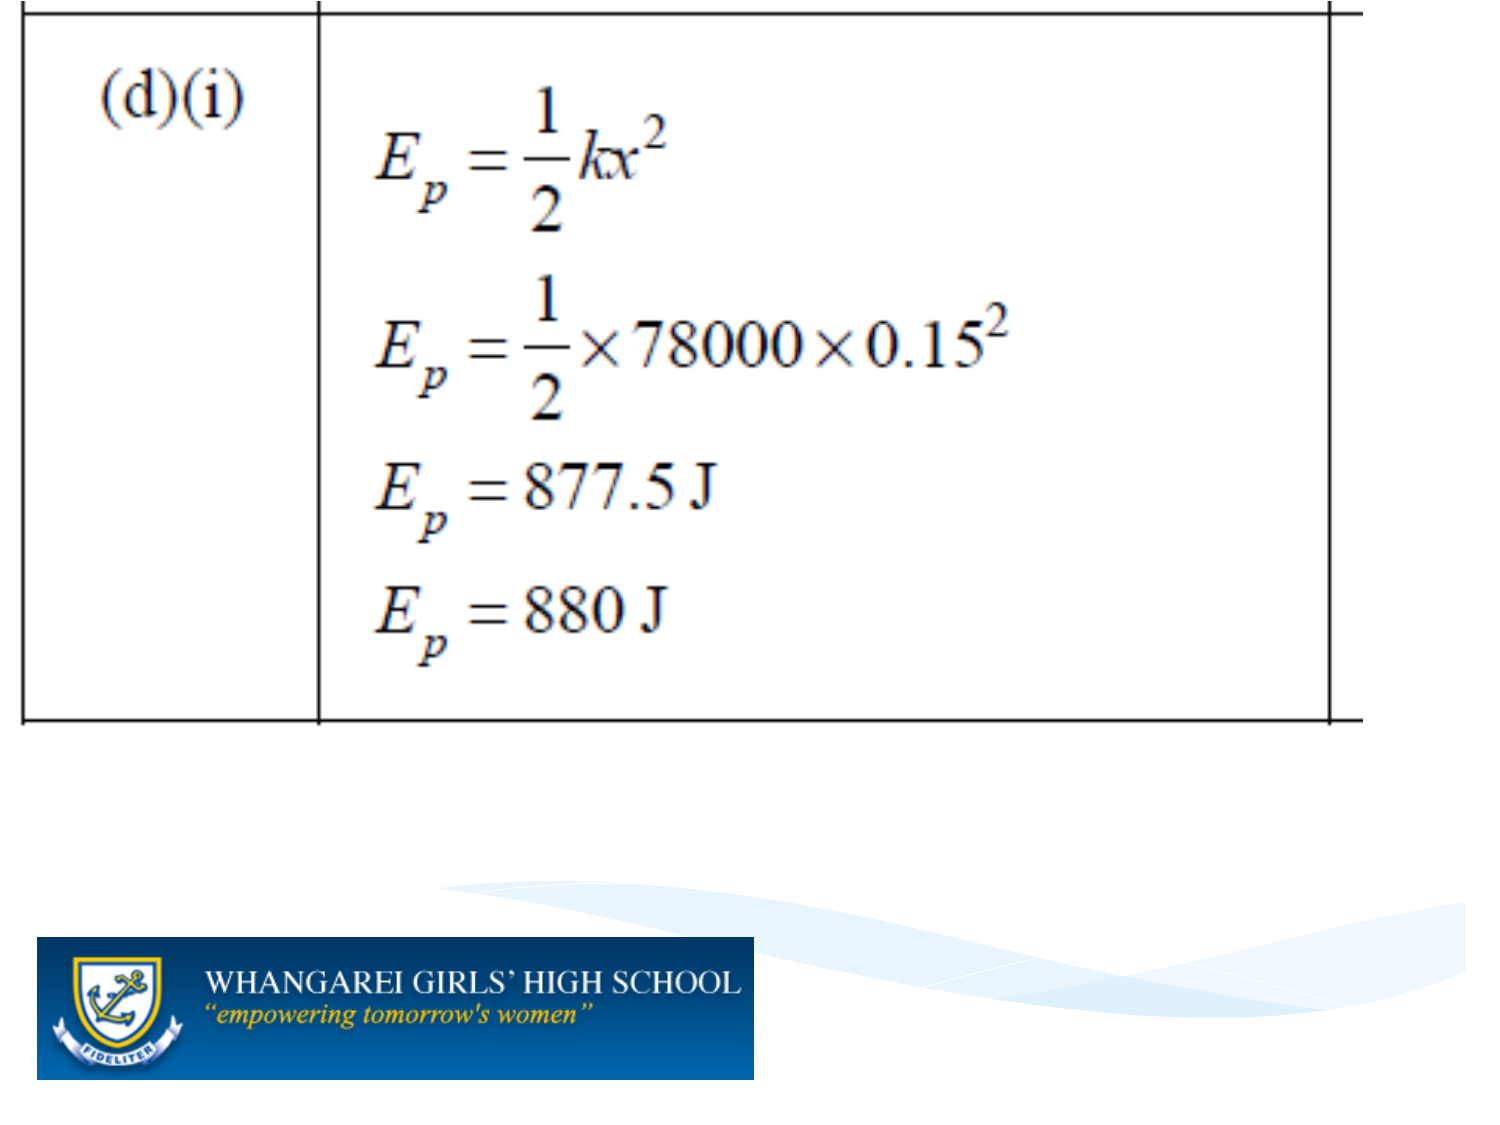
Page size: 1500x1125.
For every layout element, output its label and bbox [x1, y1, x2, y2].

picture [4, 1, 1363, 754]
picture [37, 937, 754, 1080]
